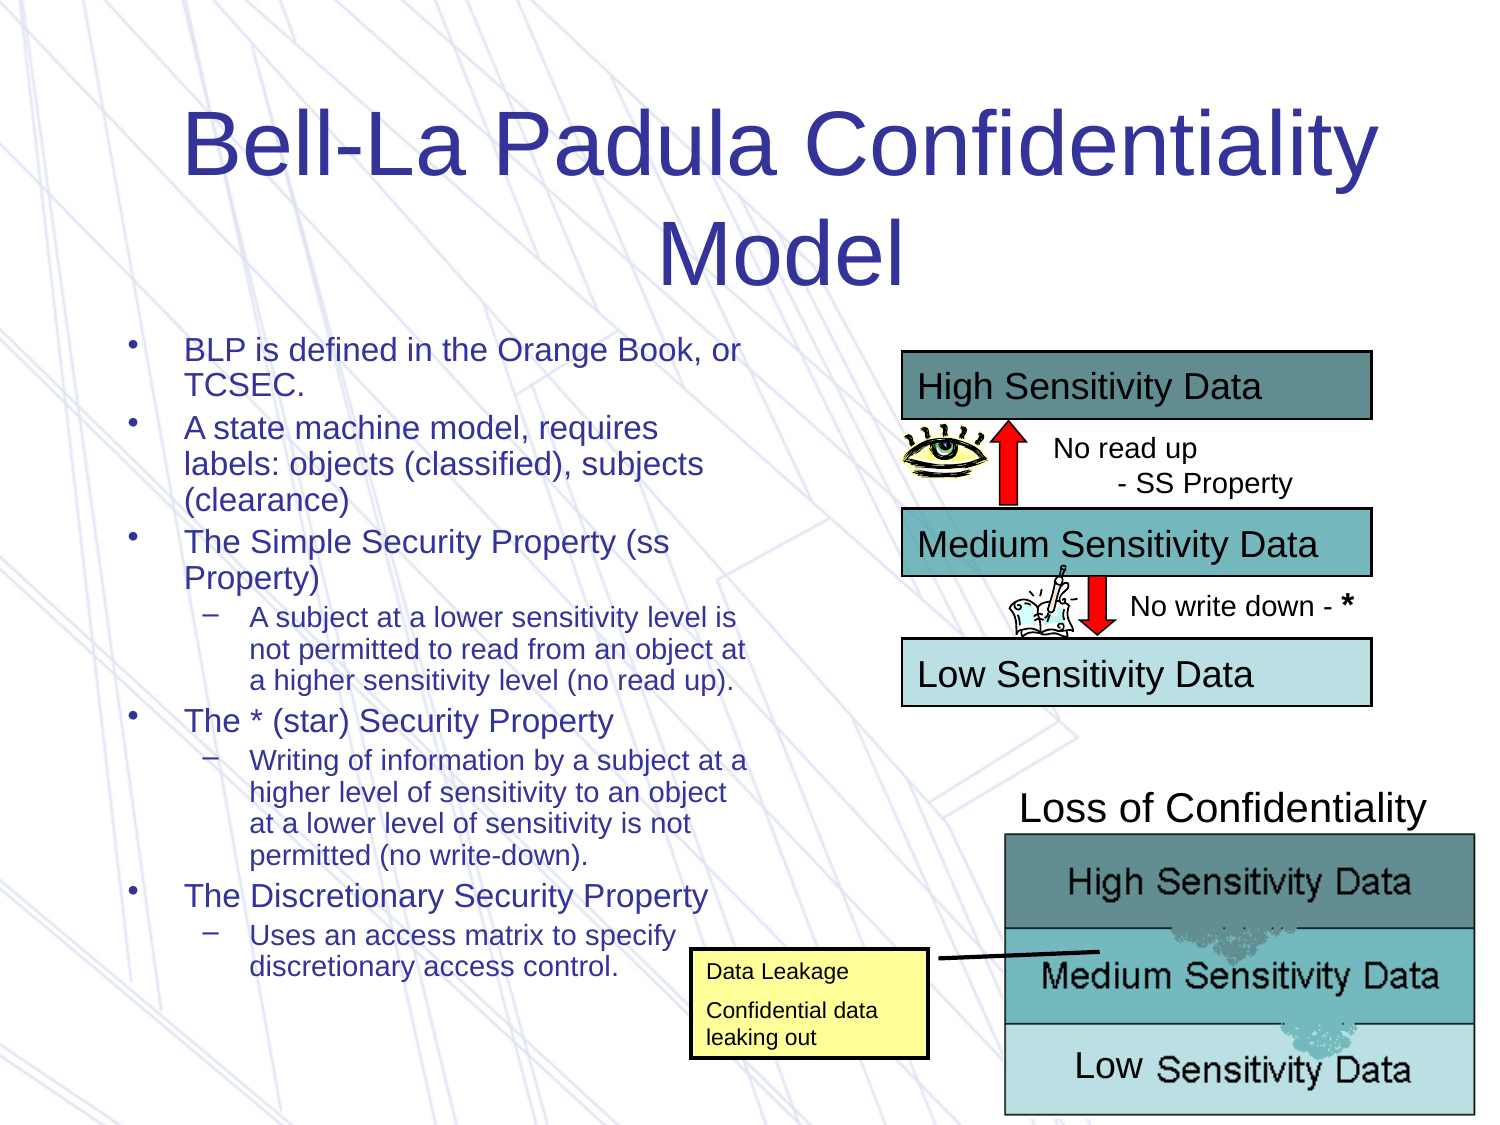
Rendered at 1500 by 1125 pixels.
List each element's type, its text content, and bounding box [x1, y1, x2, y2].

text_box Low Sensitivity Data [902, 638, 1372, 706]
text_box [996, 420, 1027, 505]
text_box Medium Sensitivity Data [902, 508, 1372, 576]
list BLP is defined in the Orange Book, or TCSEC. A state machine model, requires labels: objects (classified), subjects (clearance) The Simple Security Property (ss Property) A subject at a lower sensitivity level is not permitted to read from an object at a higher sensitivity level (no read up). The * (star) Security Property Writing of information by a subject at a higher level of sensitivity to an object at a lower level of sensitivity is not permitted (no write-down). The Discretionary Security Property Uses an access matrix to specify discretionary access control. [112, 324, 769, 1001]
text_box No read up - SS Property [1038, 422, 1399, 507]
text_box Data Leakage Confidential data leaking out [691, 949, 929, 1058]
text_box No write down - * [1115, 575, 1411, 631]
title Bell-La Padula Confidentiality Model [112, 99, 1451, 288]
text_box High Sensitivity Data [902, 351, 1372, 419]
picture [0, 0, 1500, 1125]
text_box Loss of Confidentiality [1004, 773, 1477, 832]
text_box [1082, 575, 1115, 635]
